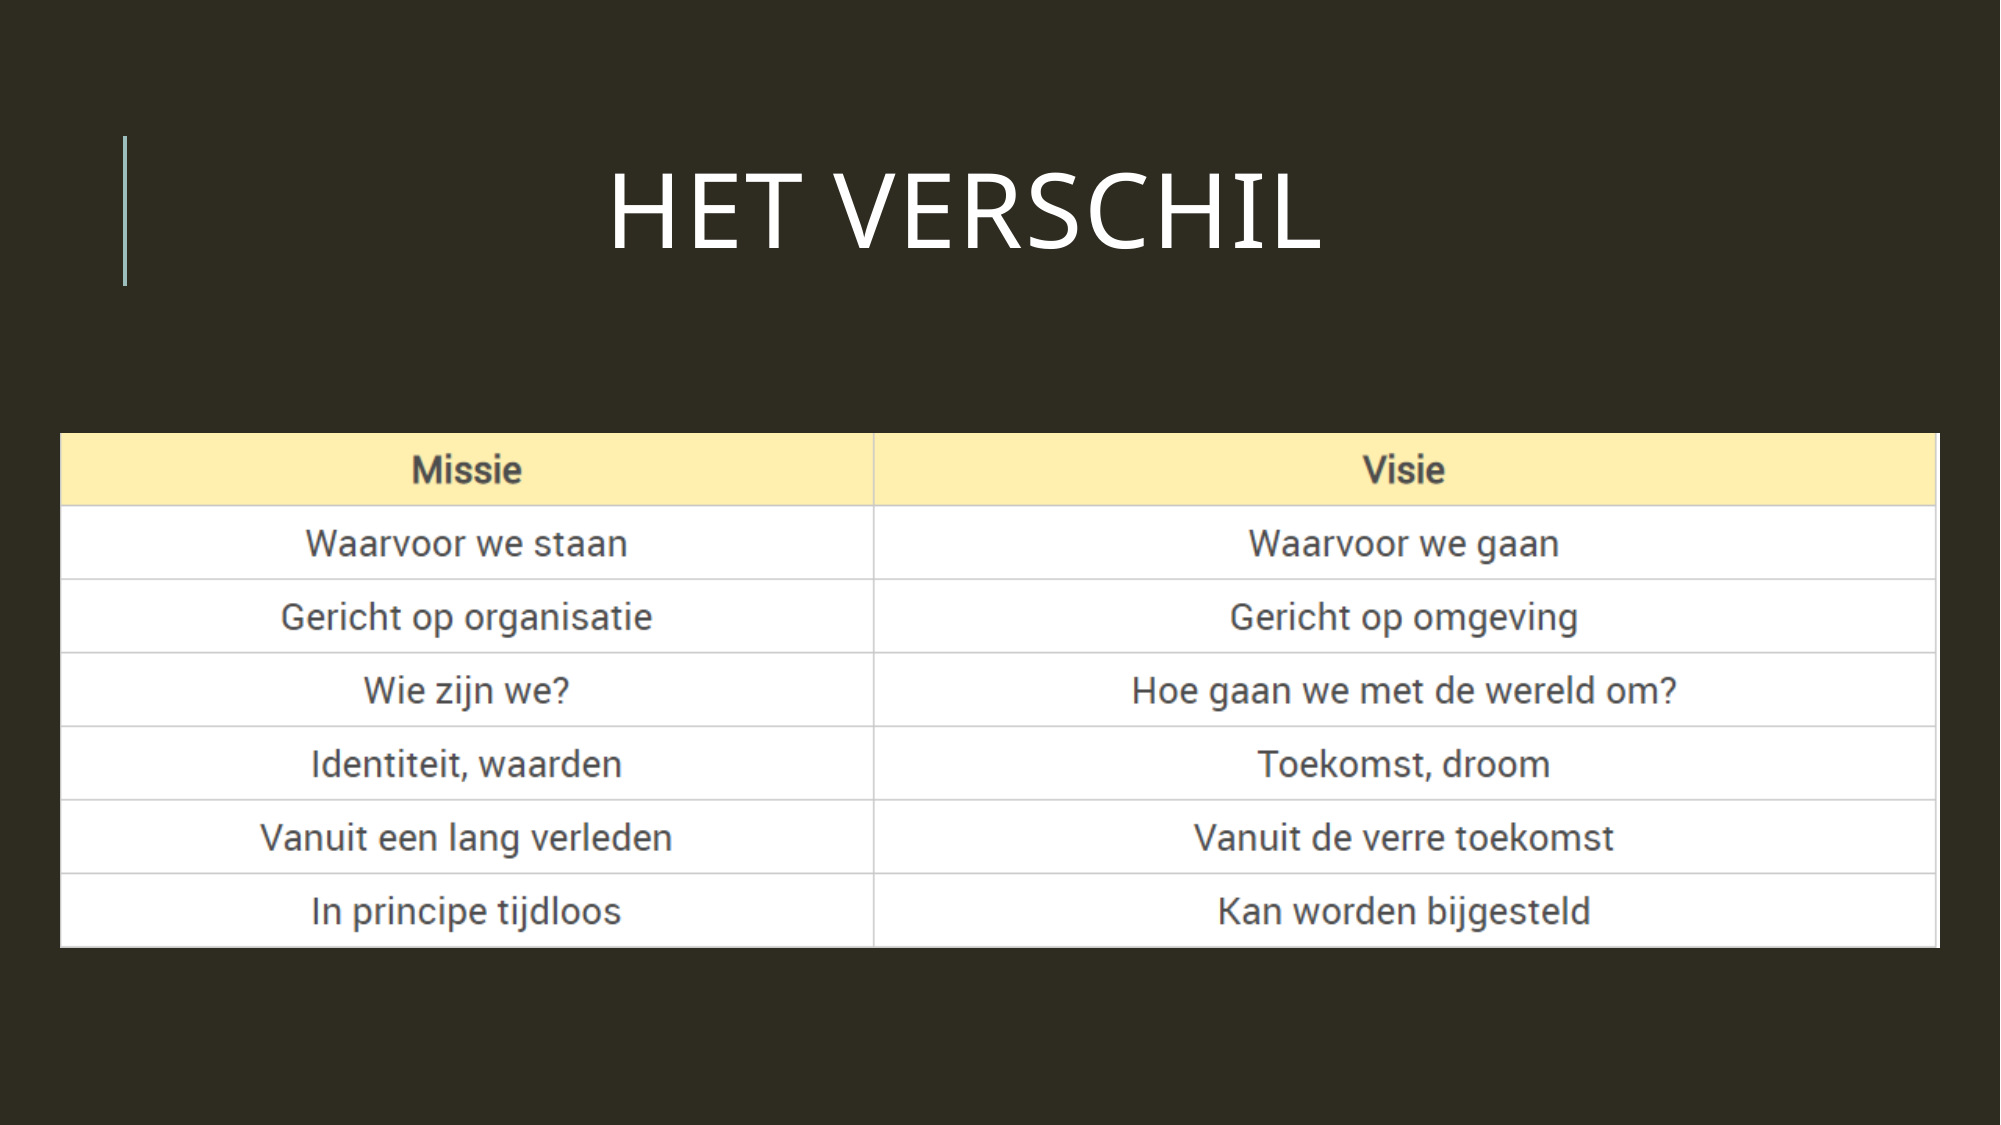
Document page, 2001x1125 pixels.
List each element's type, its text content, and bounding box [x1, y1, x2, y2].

picture [60, 433, 1940, 949]
title Het verschil [168, 96, 1763, 342]
